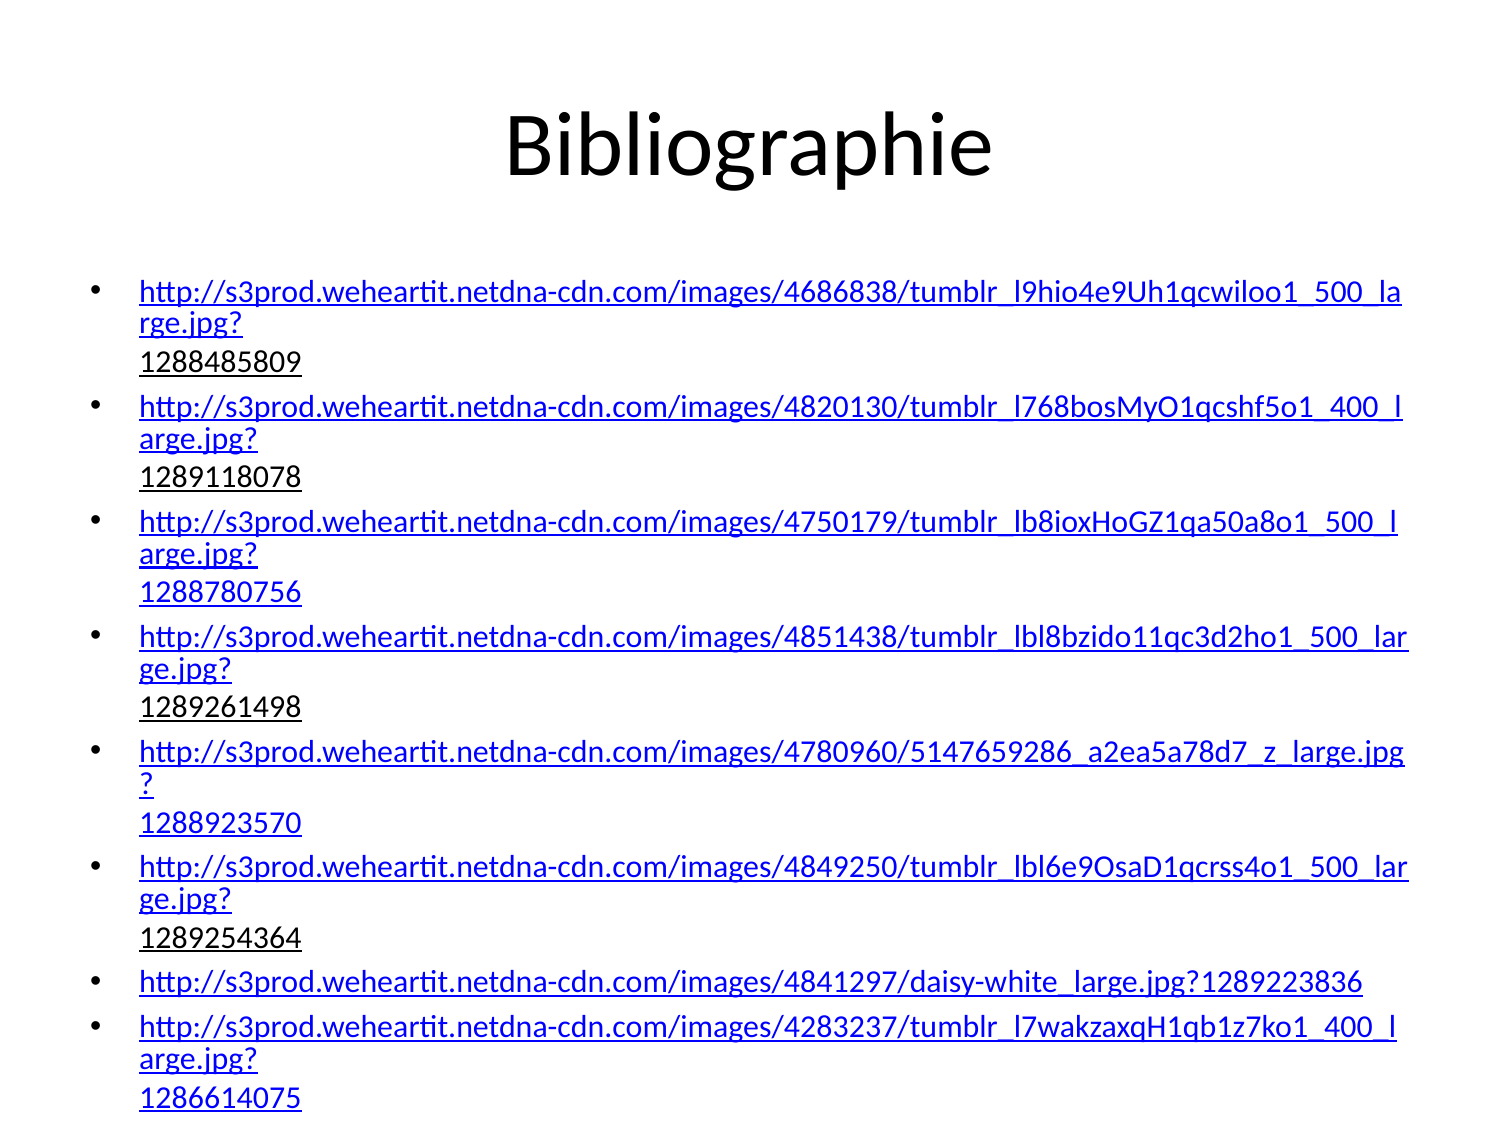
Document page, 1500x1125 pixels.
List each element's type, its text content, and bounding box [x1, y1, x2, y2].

list http://s3prod.weheartit.netdna-cdn.com/images/4686838/tumblr_l9hio4e9Uh1qcwiloo1_500_large.jpg?1288485809 http://s3prod.weheartit.netdna-cdn.com/images/4820130/tumblr_l768bosMyO1qcshf5o1_400_large.jpg?1289118078 http://s3prod.weheartit.netdna-cdn.com/images/4750179/tumblr_lb8ioxHoGZ1qa50a8o1_500_large.jpg?1288780756 http://s3prod.weheartit.netdna-cdn.com/images/4851438/tumblr_lbl8bzido11qc3d2ho1_500_large.jpg?1289261498 http://s3prod.weheartit.netdna-cdn.com/images/4780960/5147659286_a2ea5a78d7_z_large.jpg?1288923570 http://s3prod.weheartit.netdna-cdn.com/images/4849250/tumblr_lbl6e9OsaD1qcrss4o1_500_large.jpg?1289254364 http://s3prod.weheartit.netdna-cdn.com/images/4841297/daisy-white_large.jpg?1289223836 http://s3prod.weheartit.netdna-cdn.com/images/4283237/tumblr_l7wakzaxqH1qb1z7ko1_400_large.jpg?1286614075 http://s3prod.weheartit.netdna-cdn.com/images/4798993/tumblr_lbfzf29GWd1qevxw8o1_500_large.jpg?1289011519 [75, 262, 1425, 1005]
title Bibliographie [75, 45, 1425, 233]
